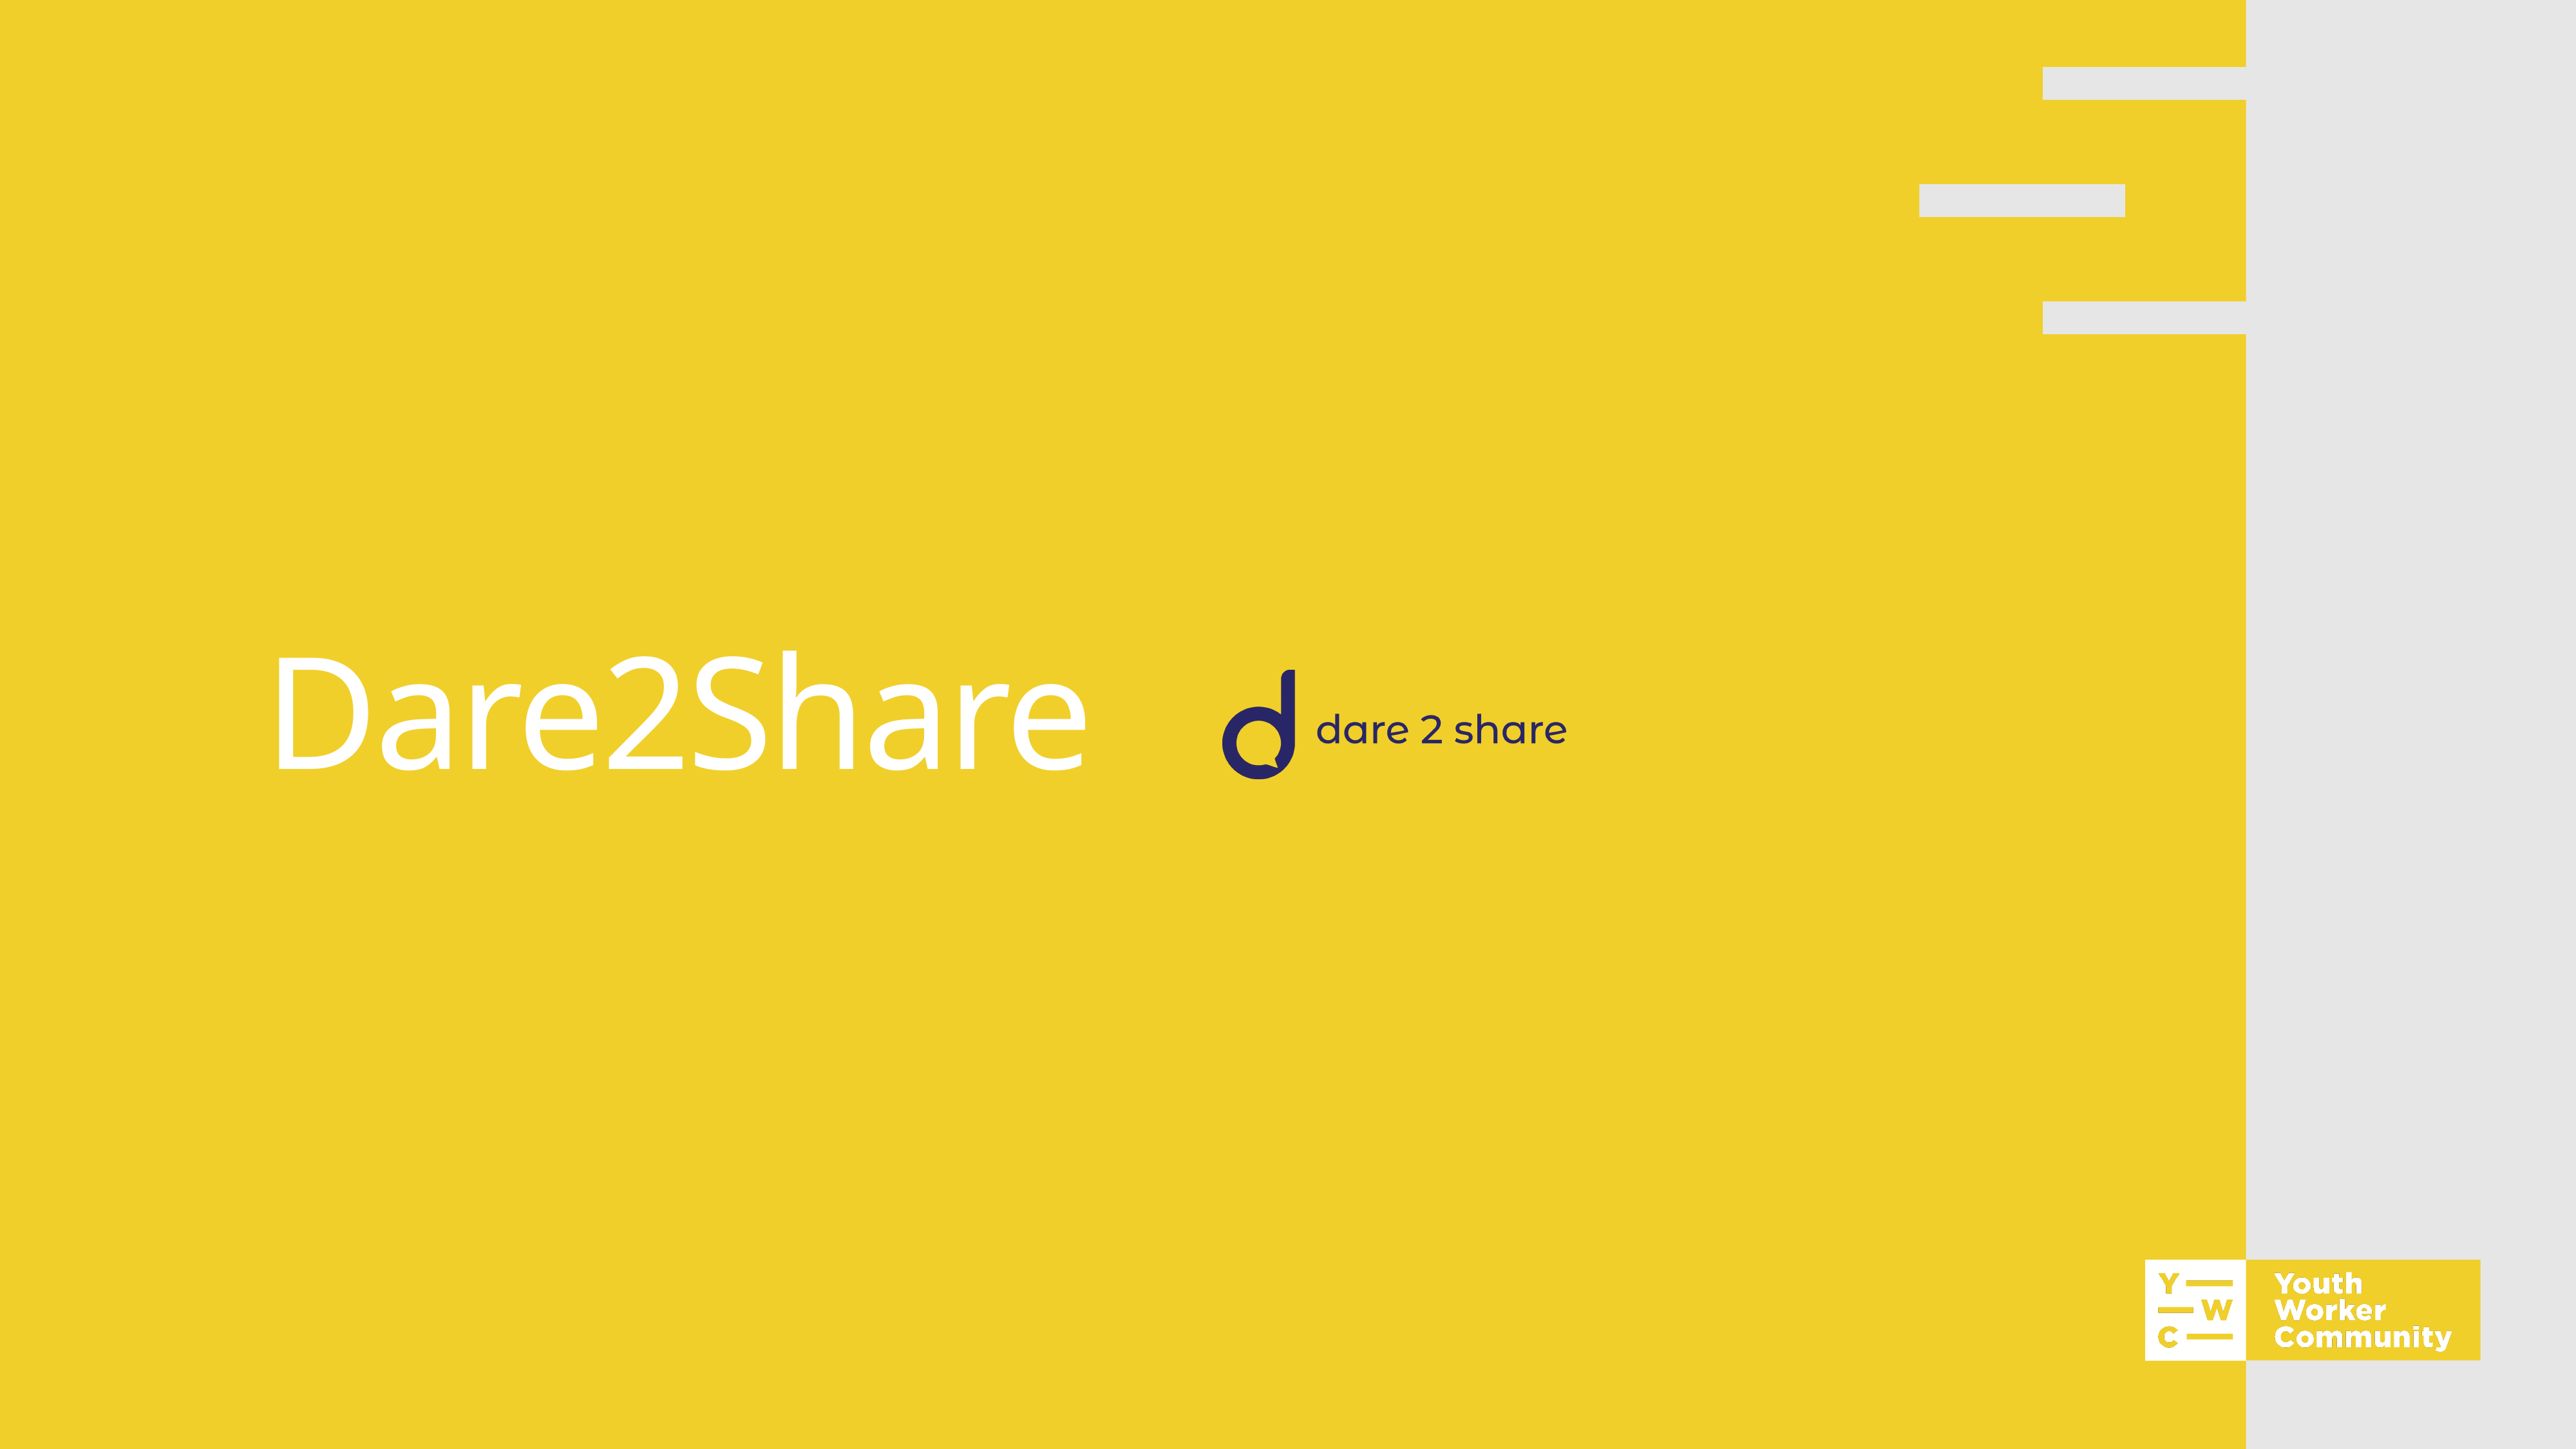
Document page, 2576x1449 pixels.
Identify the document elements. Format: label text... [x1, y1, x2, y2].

picture [1222, 669, 1566, 779]
picture [2145, 1260, 2452, 1361]
title Dare2Share [258, 478, 1958, 971]
